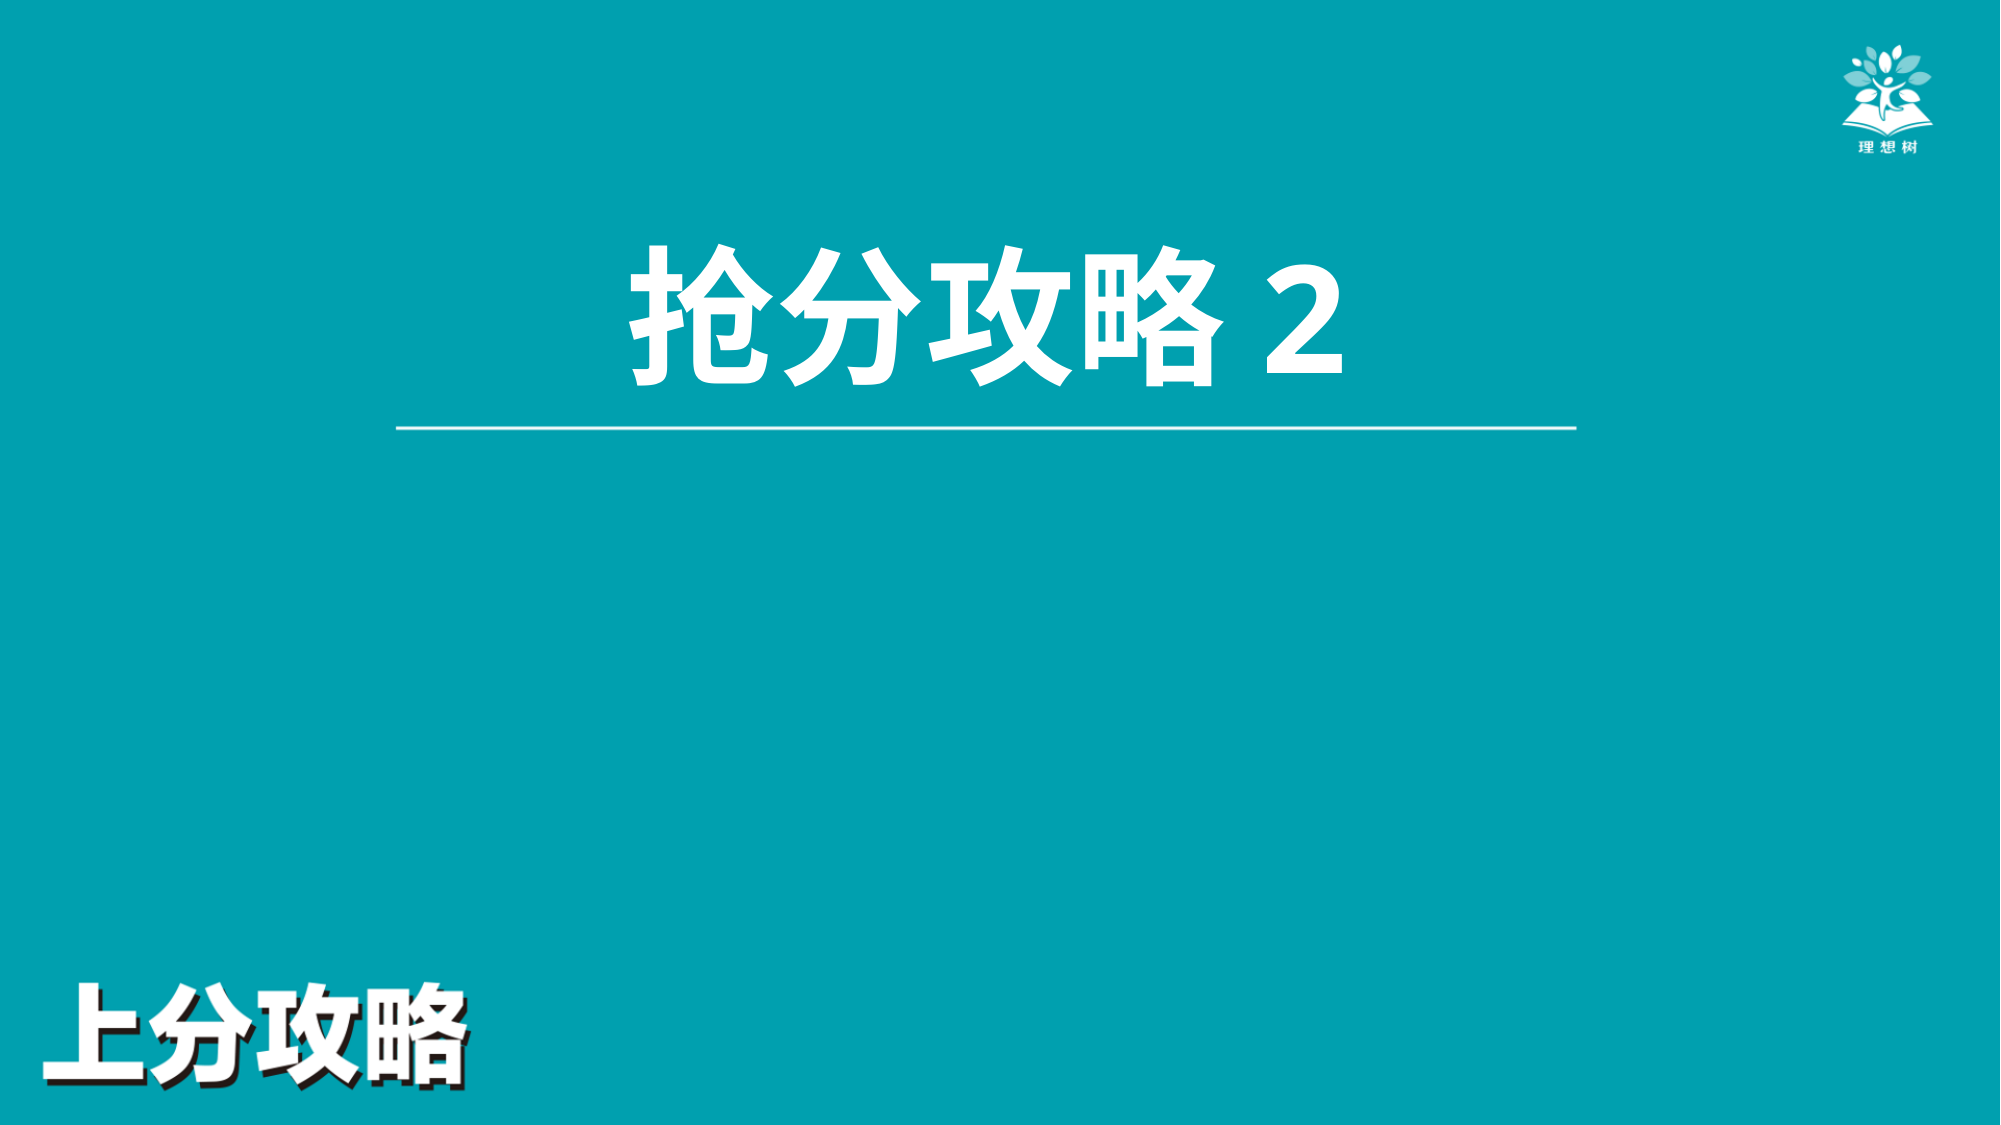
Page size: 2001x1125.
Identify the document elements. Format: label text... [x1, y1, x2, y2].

text_box 抢分攻略2 [395, 206, 1577, 414]
picture [0, 0, 2000, 1125]
